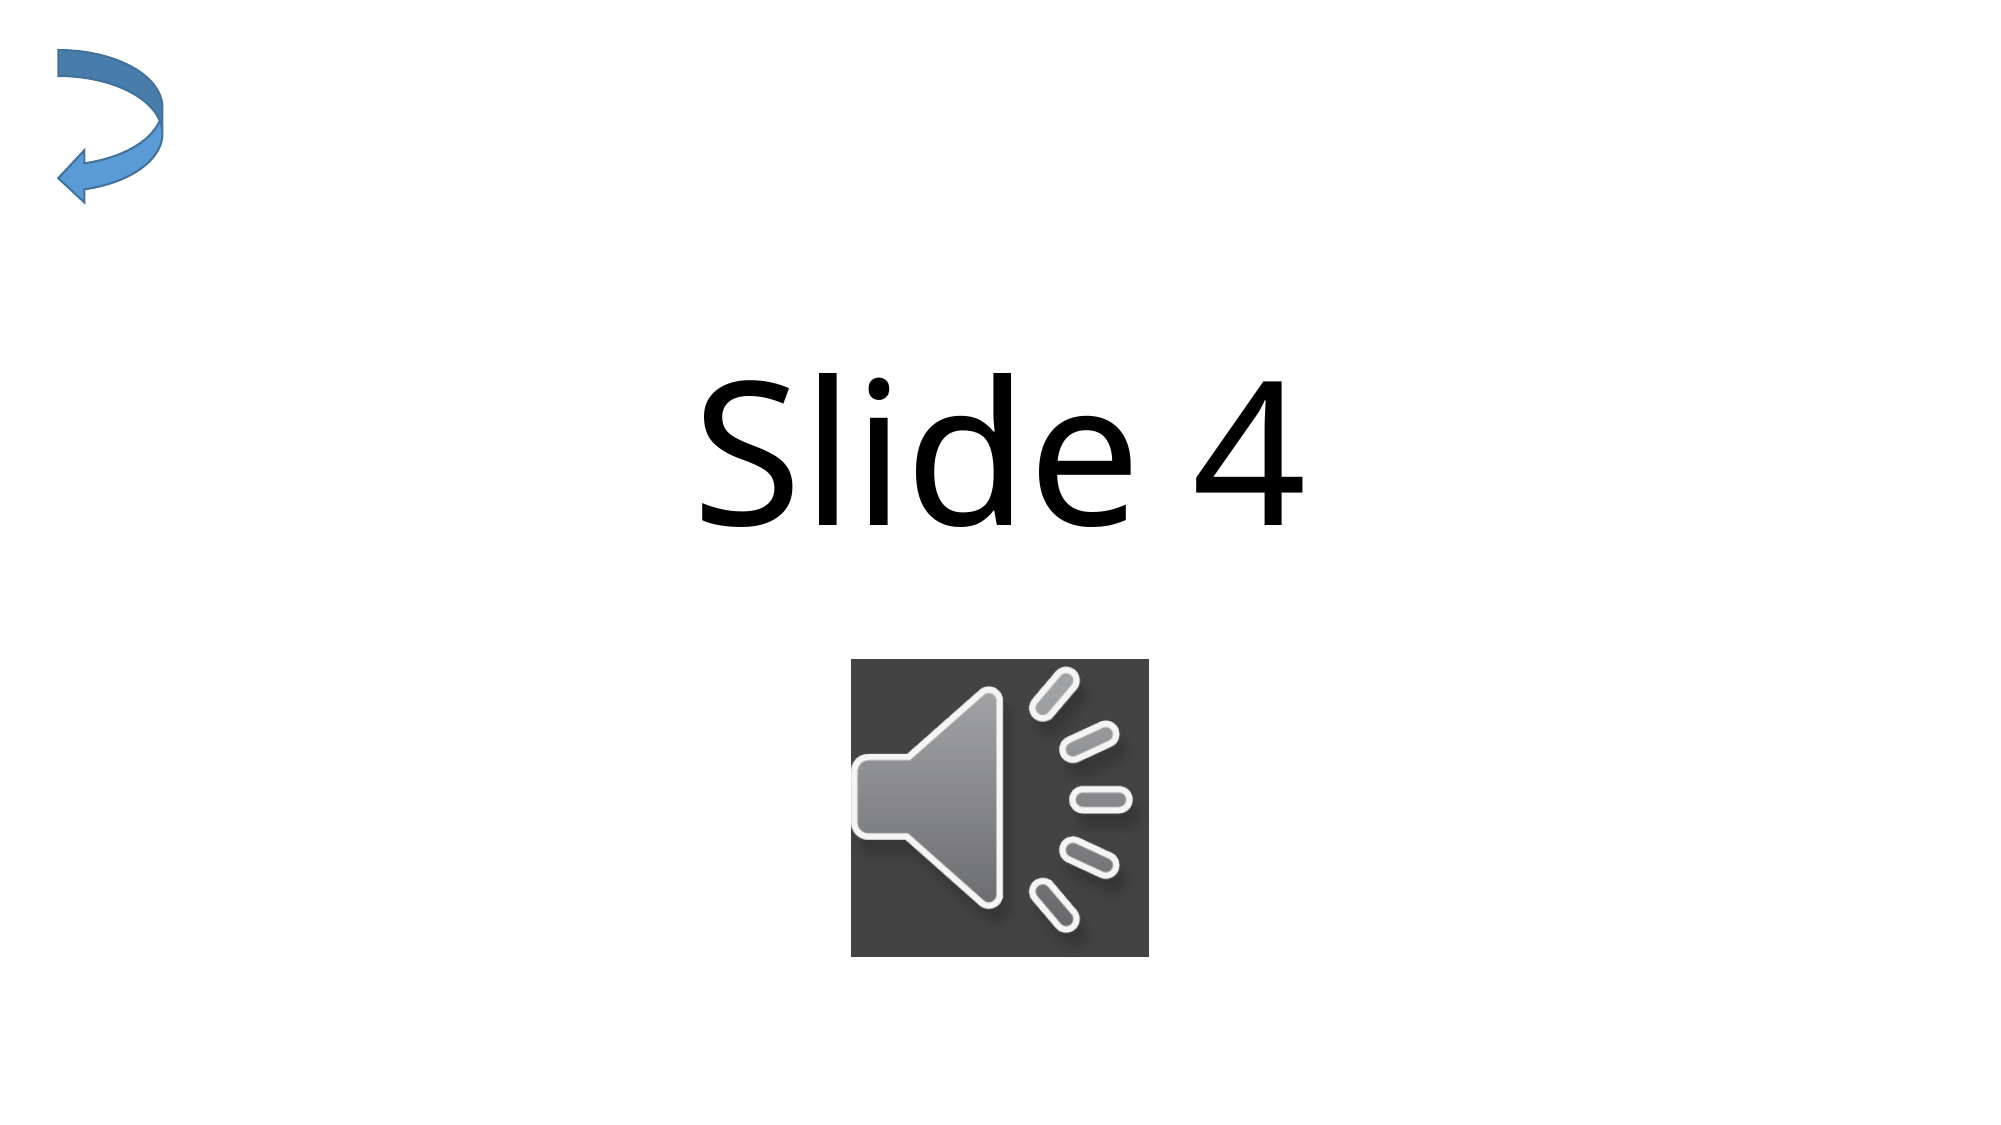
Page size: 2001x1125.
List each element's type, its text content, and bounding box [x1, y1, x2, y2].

picture [849, 658, 1150, 959]
text_box [56, 48, 164, 205]
title Slide 4 [249, 184, 1750, 576]
